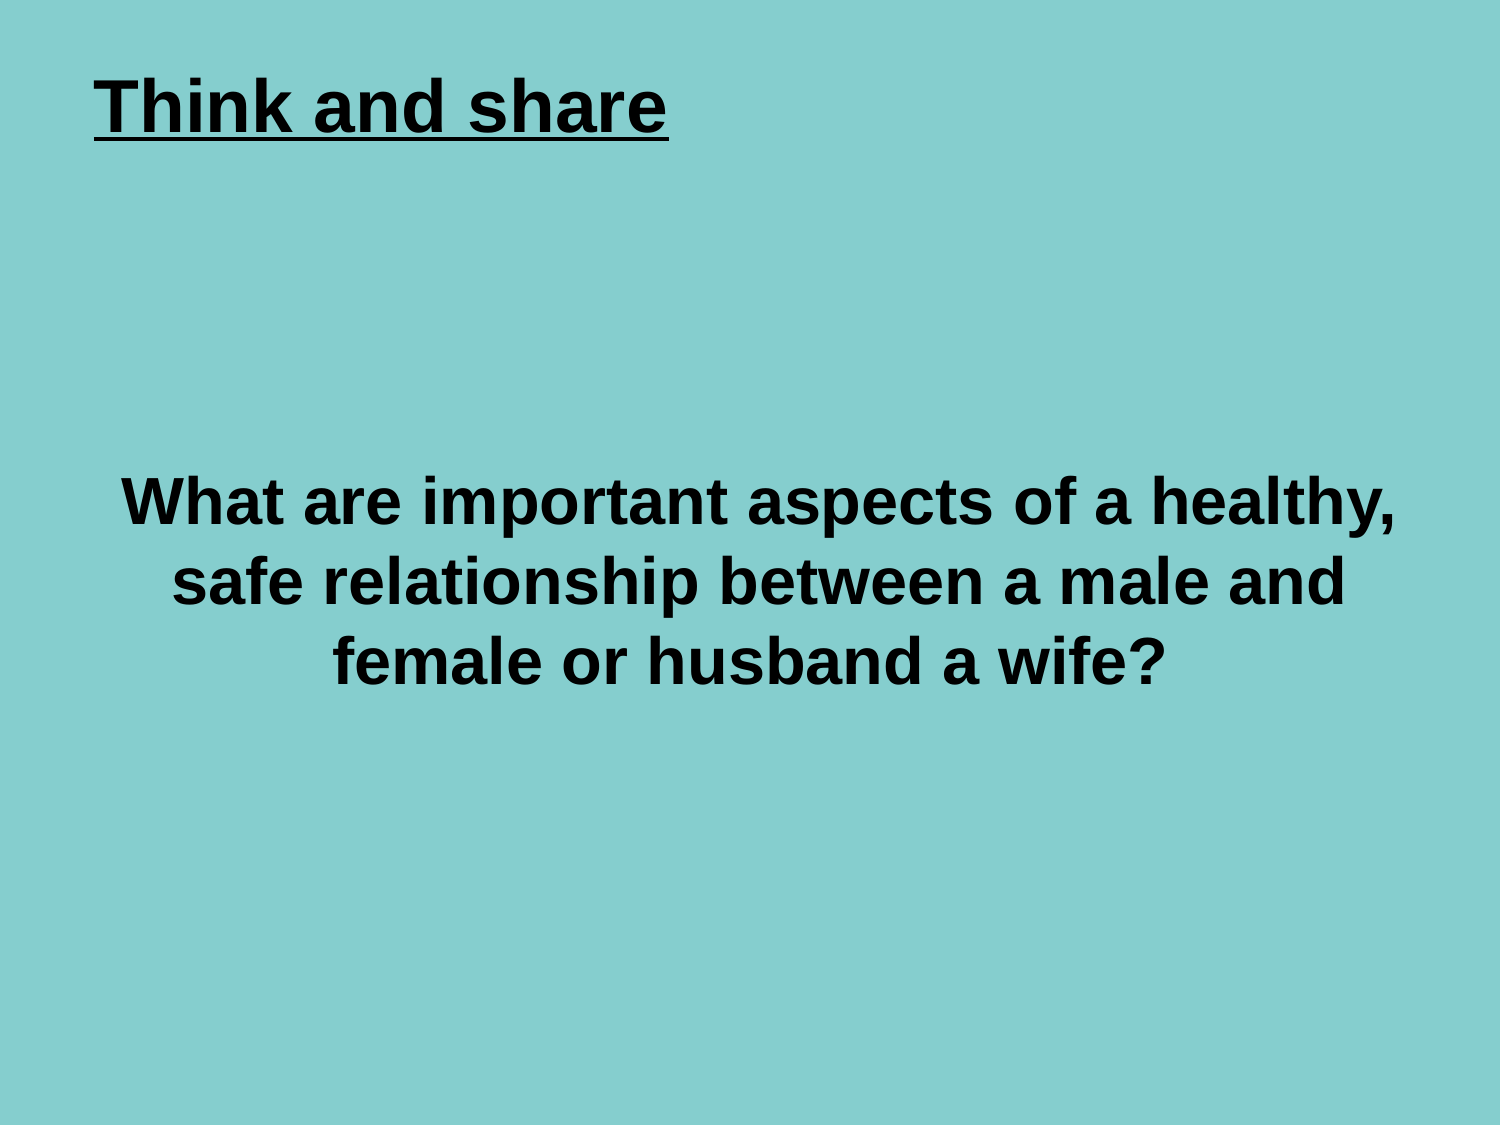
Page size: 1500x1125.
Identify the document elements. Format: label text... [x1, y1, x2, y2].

title What are important aspects of a healthy, safe relationship between a male and female or husband a wife? [78, 450, 1442, 650]
text_box Think and share [78, 50, 1442, 250]
